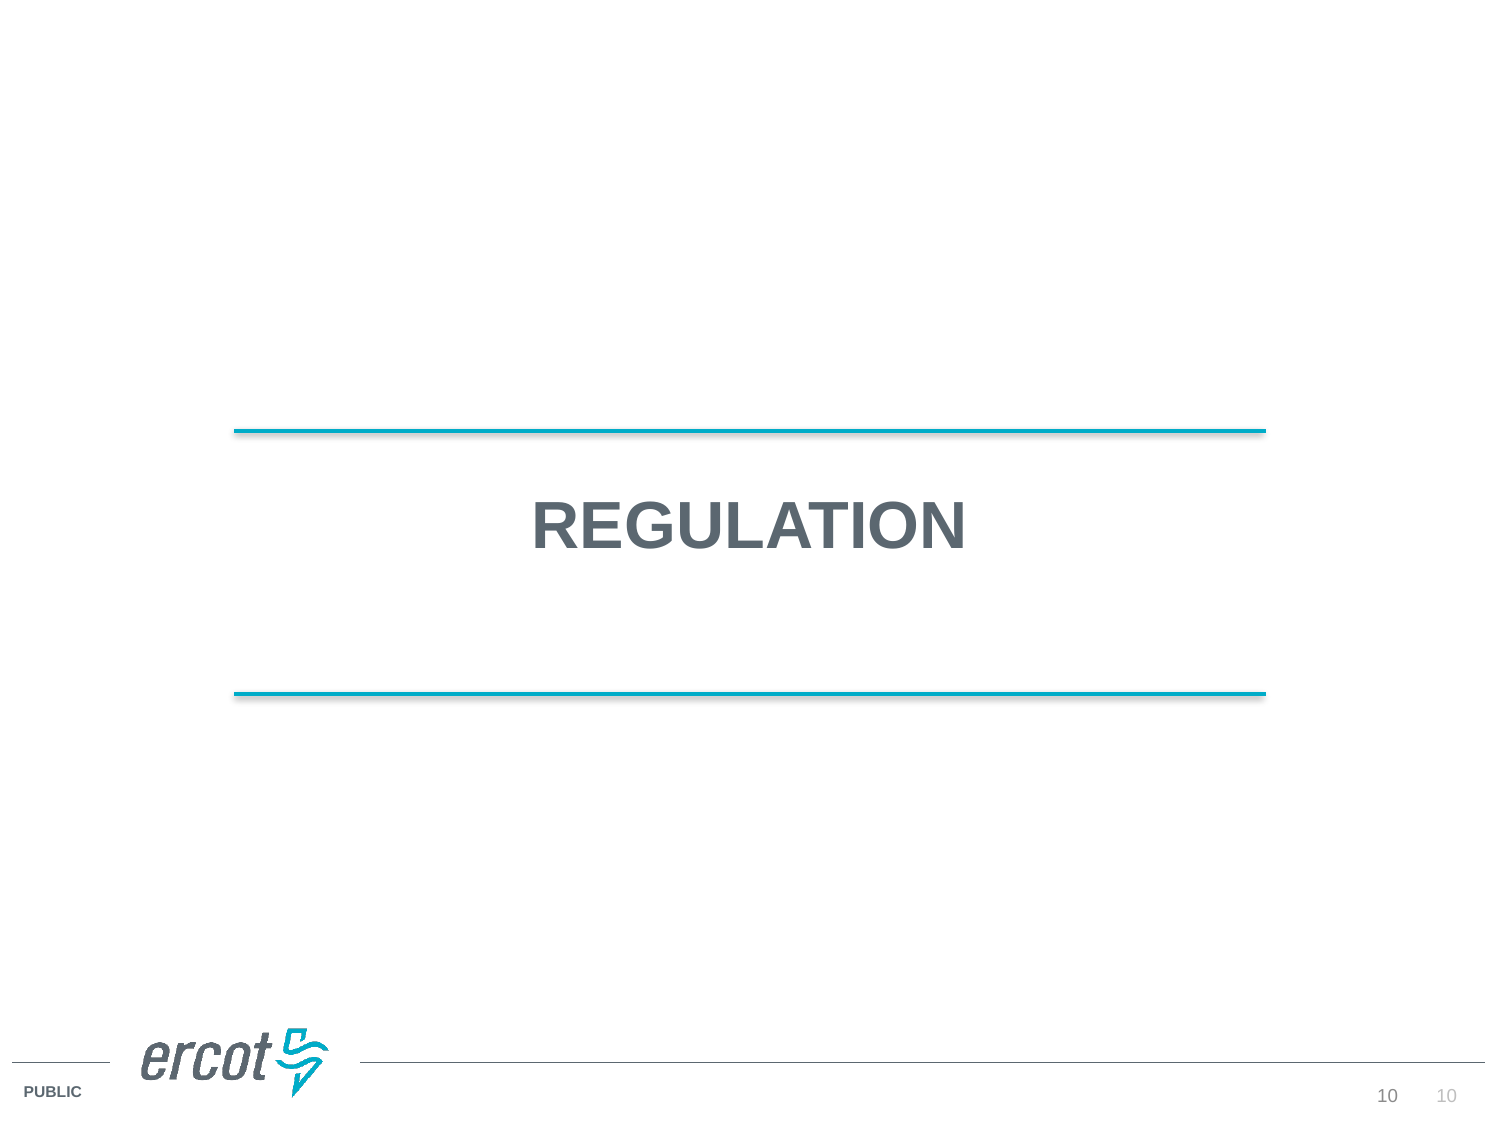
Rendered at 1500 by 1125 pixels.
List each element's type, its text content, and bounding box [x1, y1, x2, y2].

slide_number 10 [1350, 1077, 1425, 1113]
list Regulation [234, 474, 1266, 638]
picture [137, 1024, 332, 1100]
